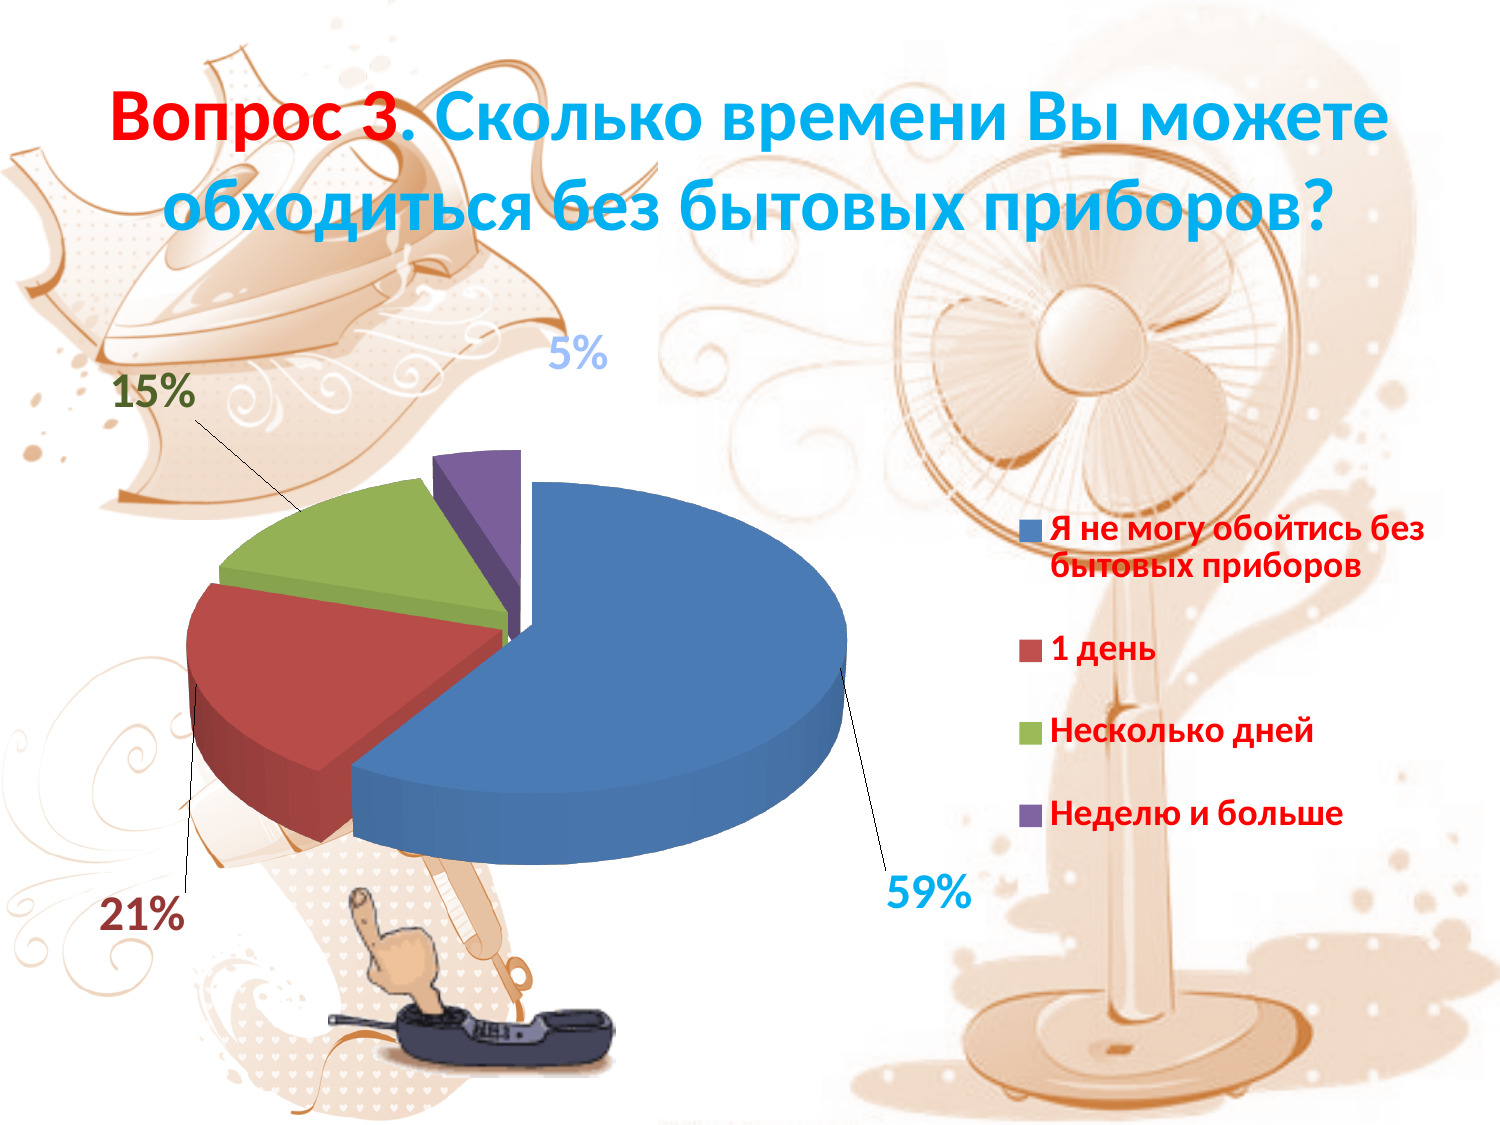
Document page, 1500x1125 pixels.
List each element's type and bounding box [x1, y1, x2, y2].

chart [0, 234, 1500, 1125]
picture [1198, 201, 1212, 223]
picture [0, 0, 1500, 234]
picture [330, 201, 341, 223]
picture [327, 866, 616, 1079]
picture [1036, 201, 1050, 223]
